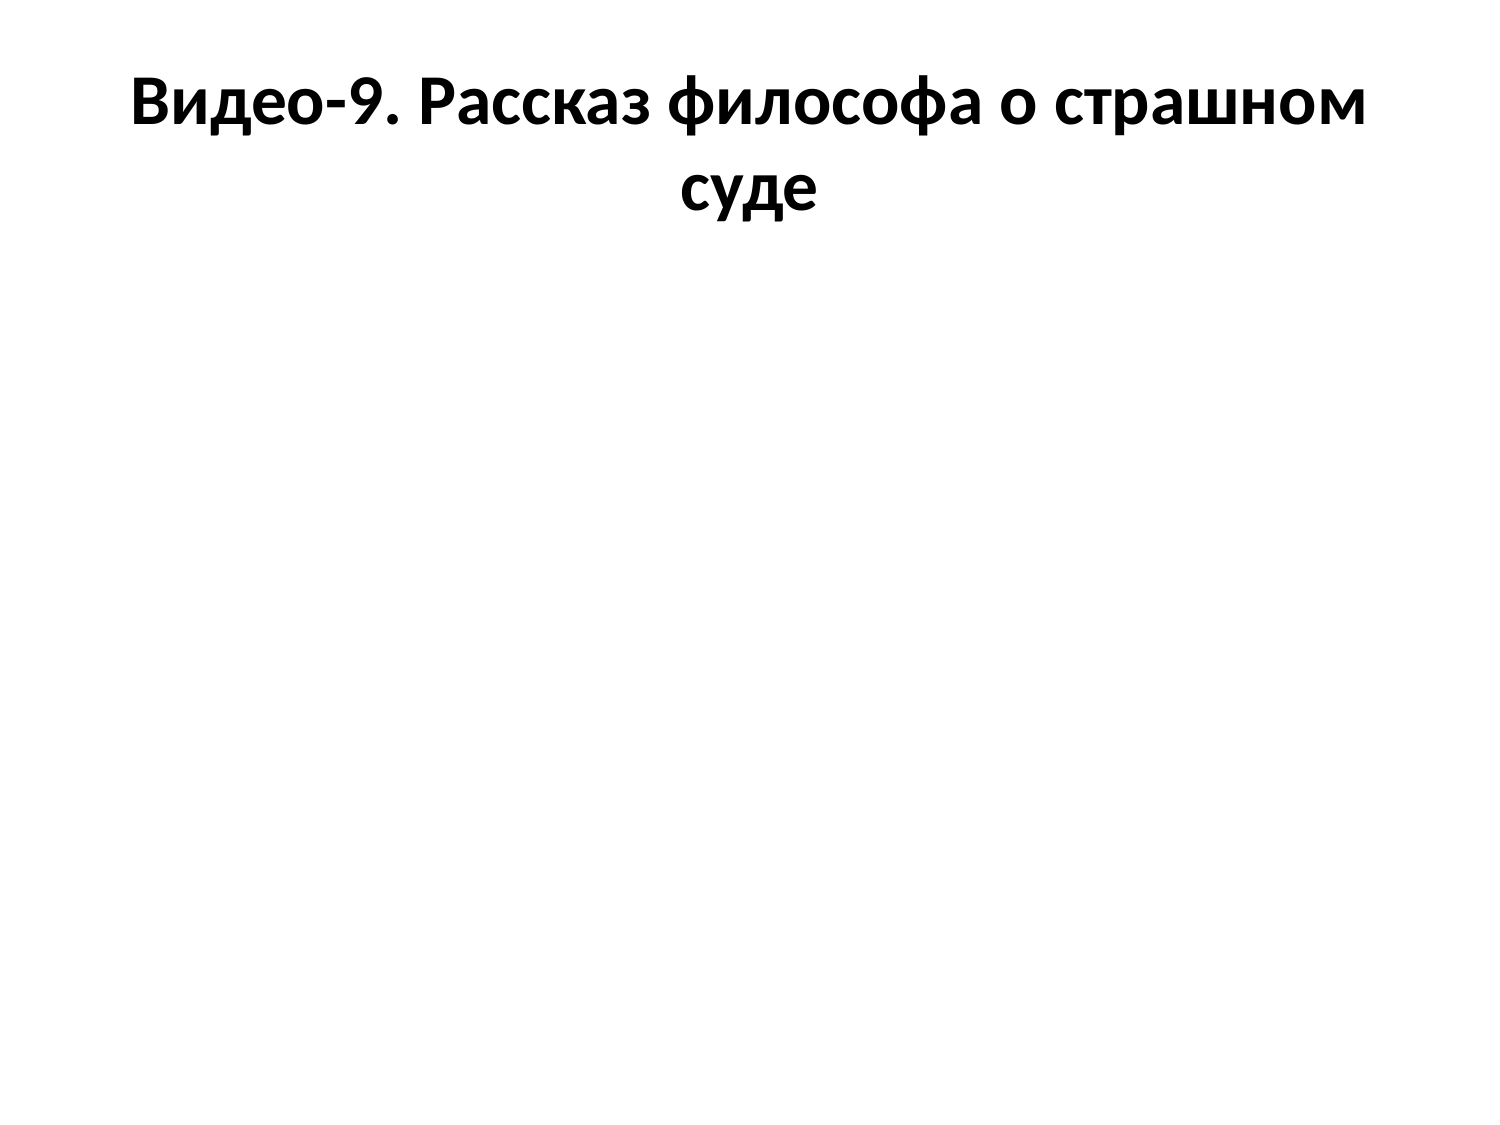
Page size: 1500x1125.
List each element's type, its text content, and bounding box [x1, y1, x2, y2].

title Видео-9. Рассказ философа о страшном суде [75, 45, 1425, 233]
